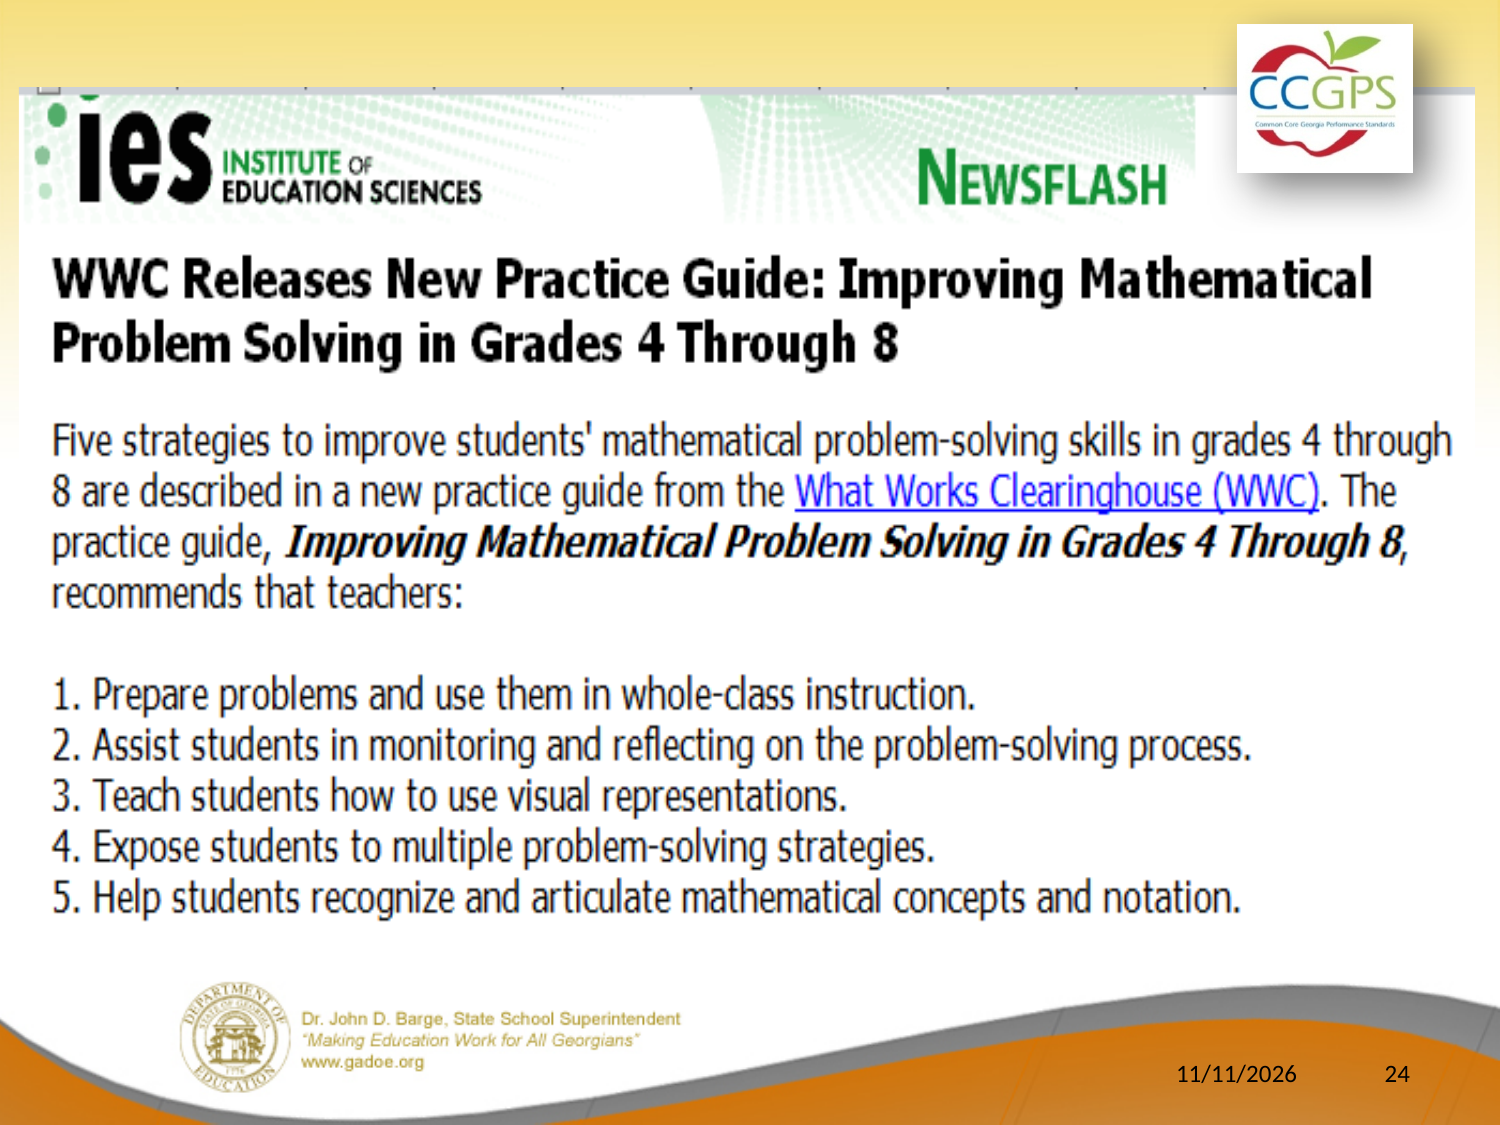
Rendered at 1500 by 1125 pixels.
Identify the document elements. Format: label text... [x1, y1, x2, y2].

picture [0, 0, 1500, 1125]
slide_number 24 [1325, 1042, 1425, 1103]
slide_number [1137, 1042, 1313, 1103]
